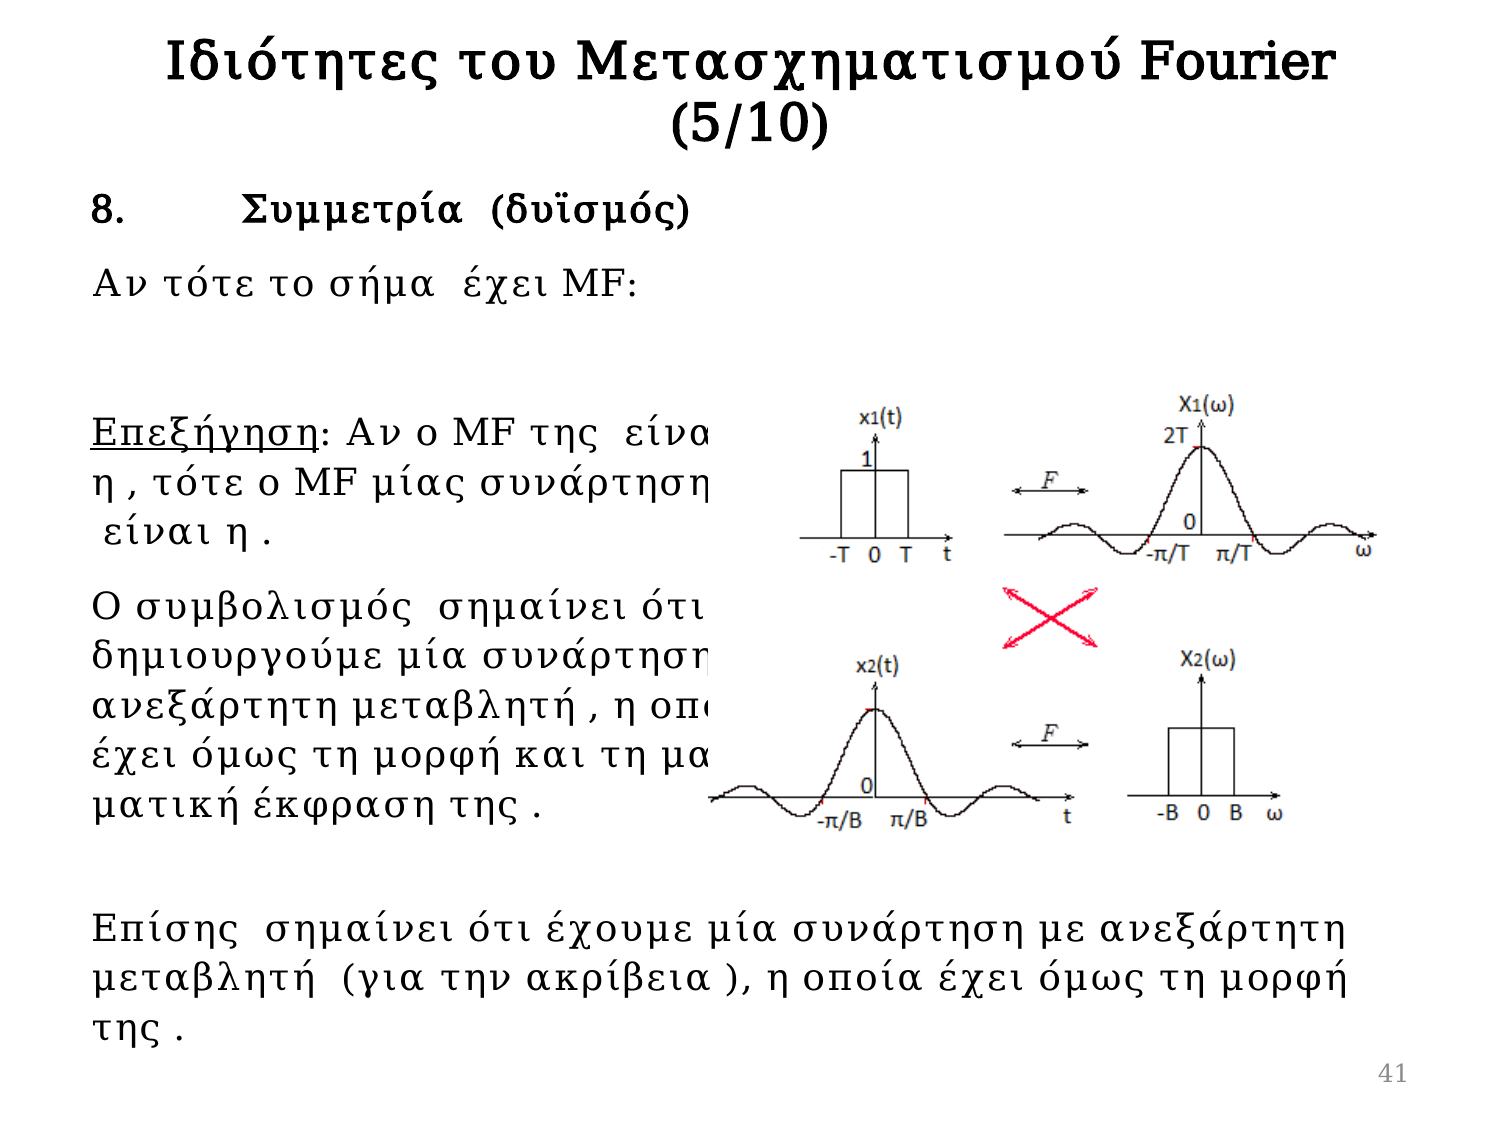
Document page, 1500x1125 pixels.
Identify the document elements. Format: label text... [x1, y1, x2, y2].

title Ιδιότητες του Μετασχηματισμού Fourier (5/10) [75, 19, 1425, 159]
slide_number 41 [1222, 1042, 1425, 1103]
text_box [707, 393, 1389, 858]
